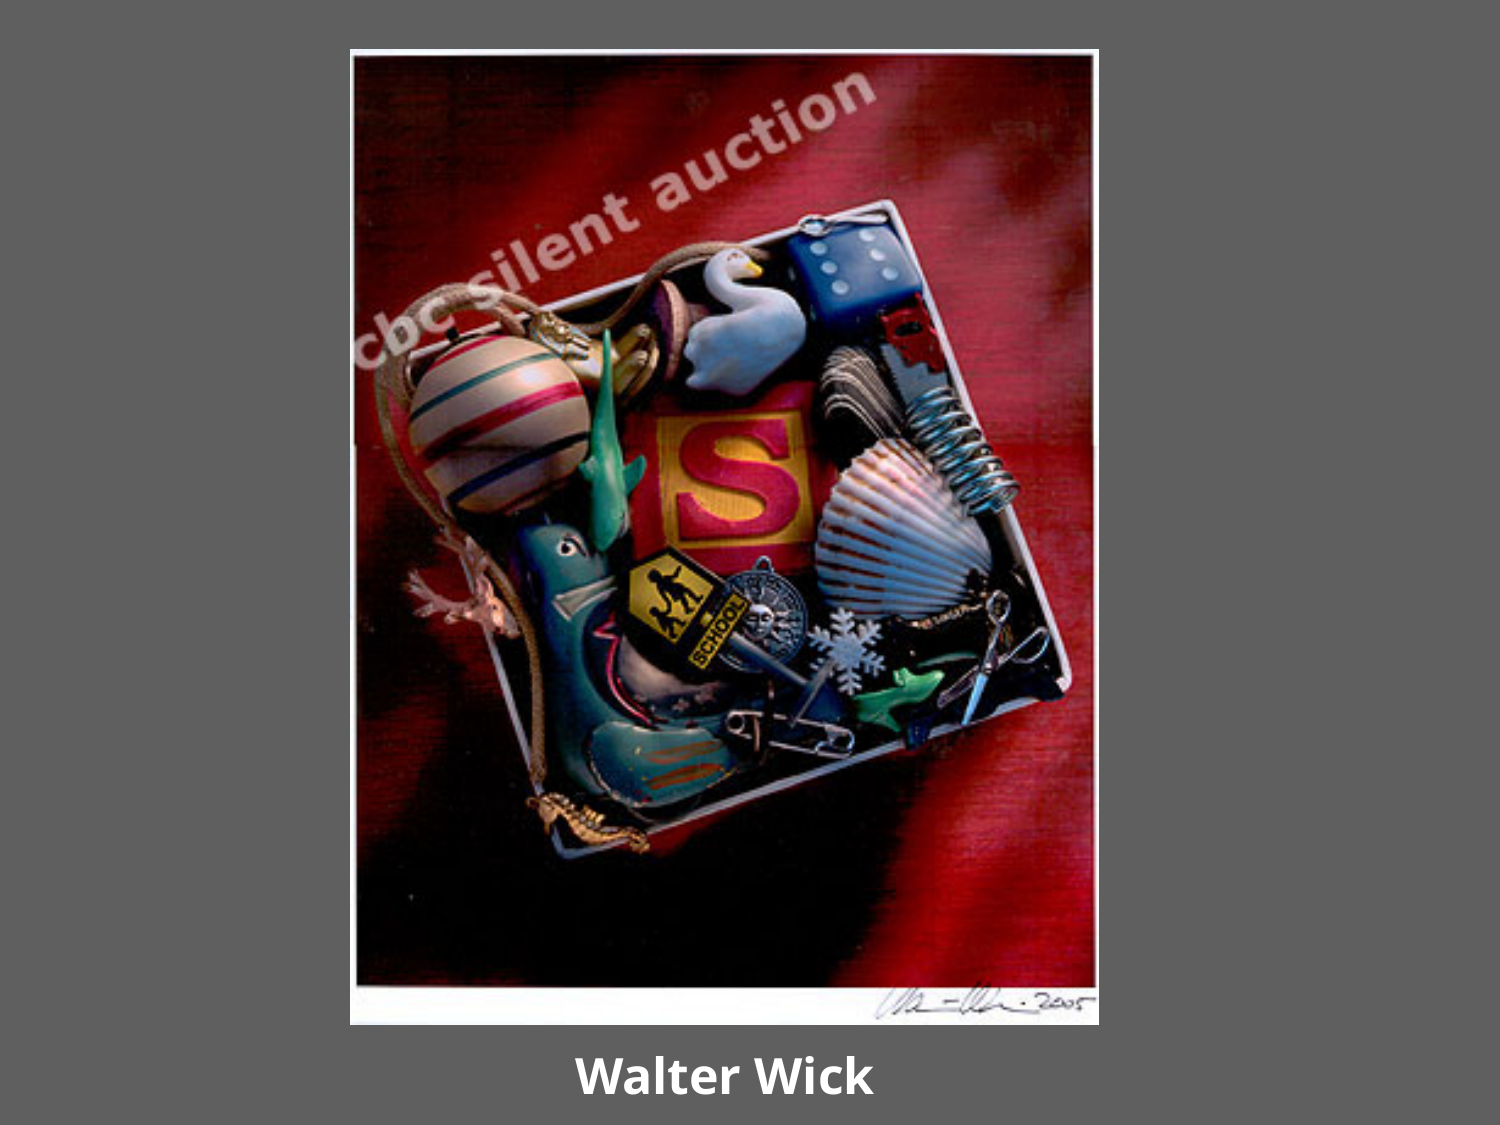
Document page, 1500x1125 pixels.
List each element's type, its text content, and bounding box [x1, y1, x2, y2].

picture [349, 49, 1099, 1026]
text_box Walter Wick [474, 1037, 975, 1113]
